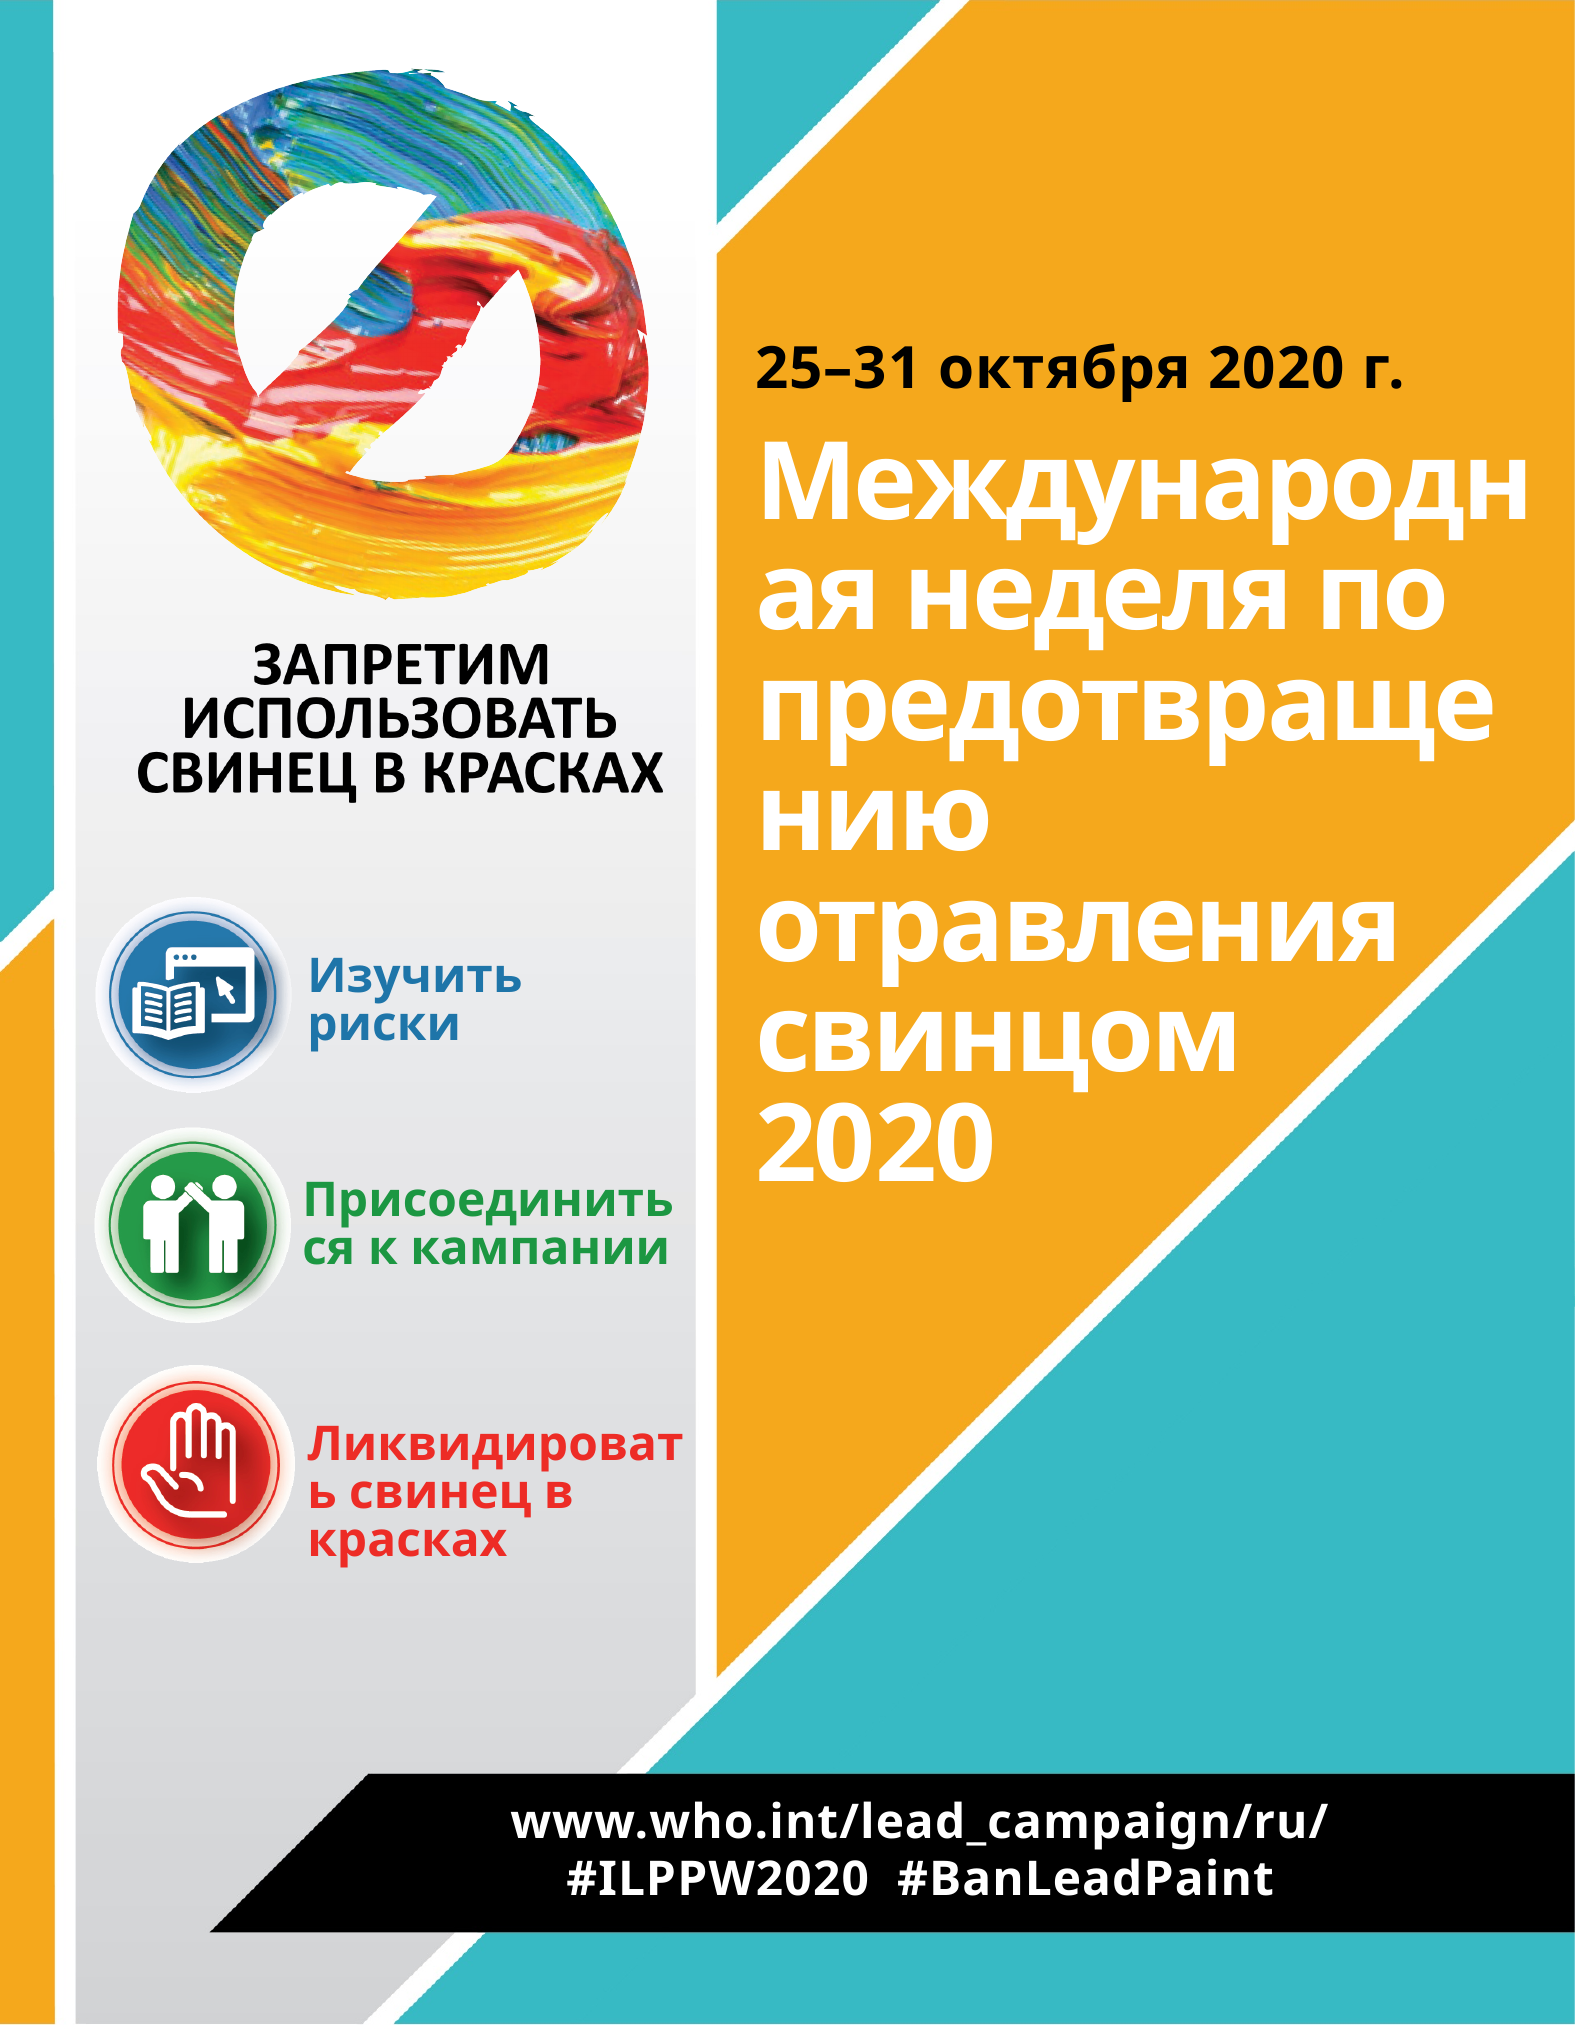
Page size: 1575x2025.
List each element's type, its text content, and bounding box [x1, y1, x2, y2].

picture [0, 0, 1575, 2025]
text_box Ликвидировать cвинец в красках [306, 1414, 718, 1574]
text_box Изучить риски [304, 947, 620, 1058]
title www.who.int/lead_campaign/ru/ #ILPPW2020 #BanLeadPaint [438, 1792, 1404, 1903]
text_box Международная неделя по предотвращению отравления свинцом 2020 [740, 423, 1575, 1211]
text_box 25–31 октября 2020 г. [740, 303, 1538, 408]
text_box Присоединиться к кампании [301, 1170, 714, 1281]
